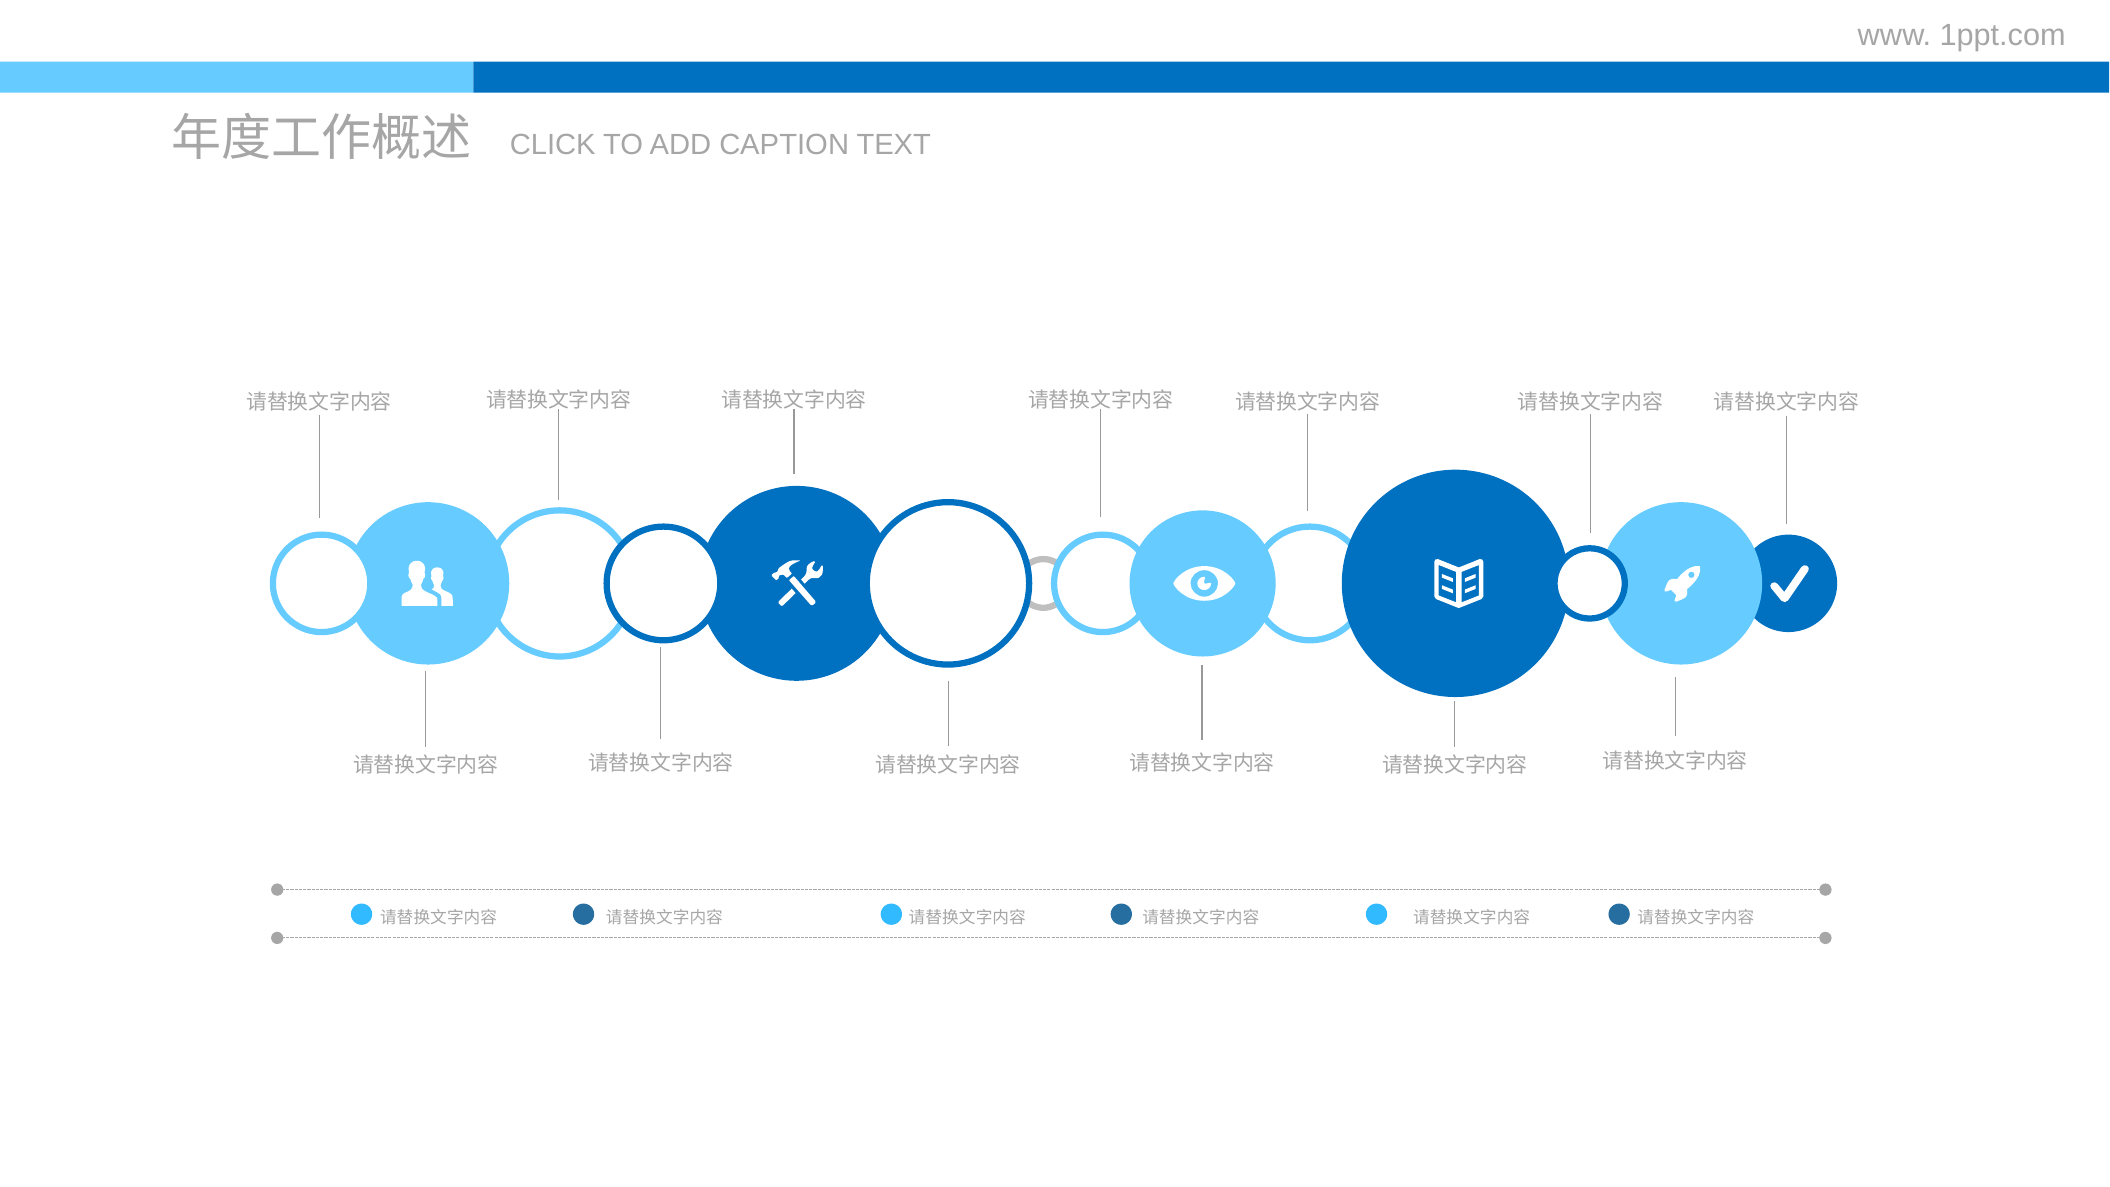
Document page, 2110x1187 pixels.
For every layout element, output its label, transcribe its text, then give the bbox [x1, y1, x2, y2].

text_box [1233, 383, 1382, 512]
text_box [277, 889, 1826, 938]
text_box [1601, 676, 1749, 774]
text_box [874, 681, 1022, 778]
text_box [472, 61, 2110, 94]
text_box [865, 501, 1031, 666]
text_box 年度工作概述 [128, 105, 472, 166]
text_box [1026, 381, 1175, 518]
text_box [587, 647, 735, 776]
text_box [706, 484, 882, 682]
text_box [789, 576, 816, 606]
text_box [1516, 383, 1665, 534]
text_box [271, 533, 372, 634]
text_box [1605, 501, 1764, 666]
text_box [245, 383, 393, 518]
text_box [0, 61, 472, 94]
text_box [355, 501, 511, 666]
text_box [1755, 533, 1839, 634]
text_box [1128, 664, 1276, 776]
text_box [778, 588, 796, 606]
text_box [1053, 533, 1137, 634]
text_box www. 1ppt.com [1719, 14, 2066, 52]
text_box [1664, 566, 1701, 602]
text_box [1770, 565, 1809, 603]
text_box [1266, 525, 1349, 642]
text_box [1381, 700, 1529, 778]
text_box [352, 671, 500, 778]
text_box [1028, 558, 1057, 609]
text_box [401, 560, 438, 606]
text_box [1553, 547, 1626, 620]
text_box [1128, 509, 1277, 658]
text_box [801, 561, 823, 584]
text_box [1173, 566, 1236, 601]
text_box [605, 525, 722, 642]
text_box CLICK TO ADD CAPTION TEXT [509, 125, 1025, 161]
text_box [1434, 559, 1484, 608]
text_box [484, 381, 633, 501]
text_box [1712, 383, 1861, 525]
text_box [430, 567, 454, 606]
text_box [350, 902, 1755, 927]
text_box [720, 381, 868, 475]
text_box [499, 509, 622, 658]
text_box [771, 560, 800, 580]
text_box [1340, 468, 1567, 699]
